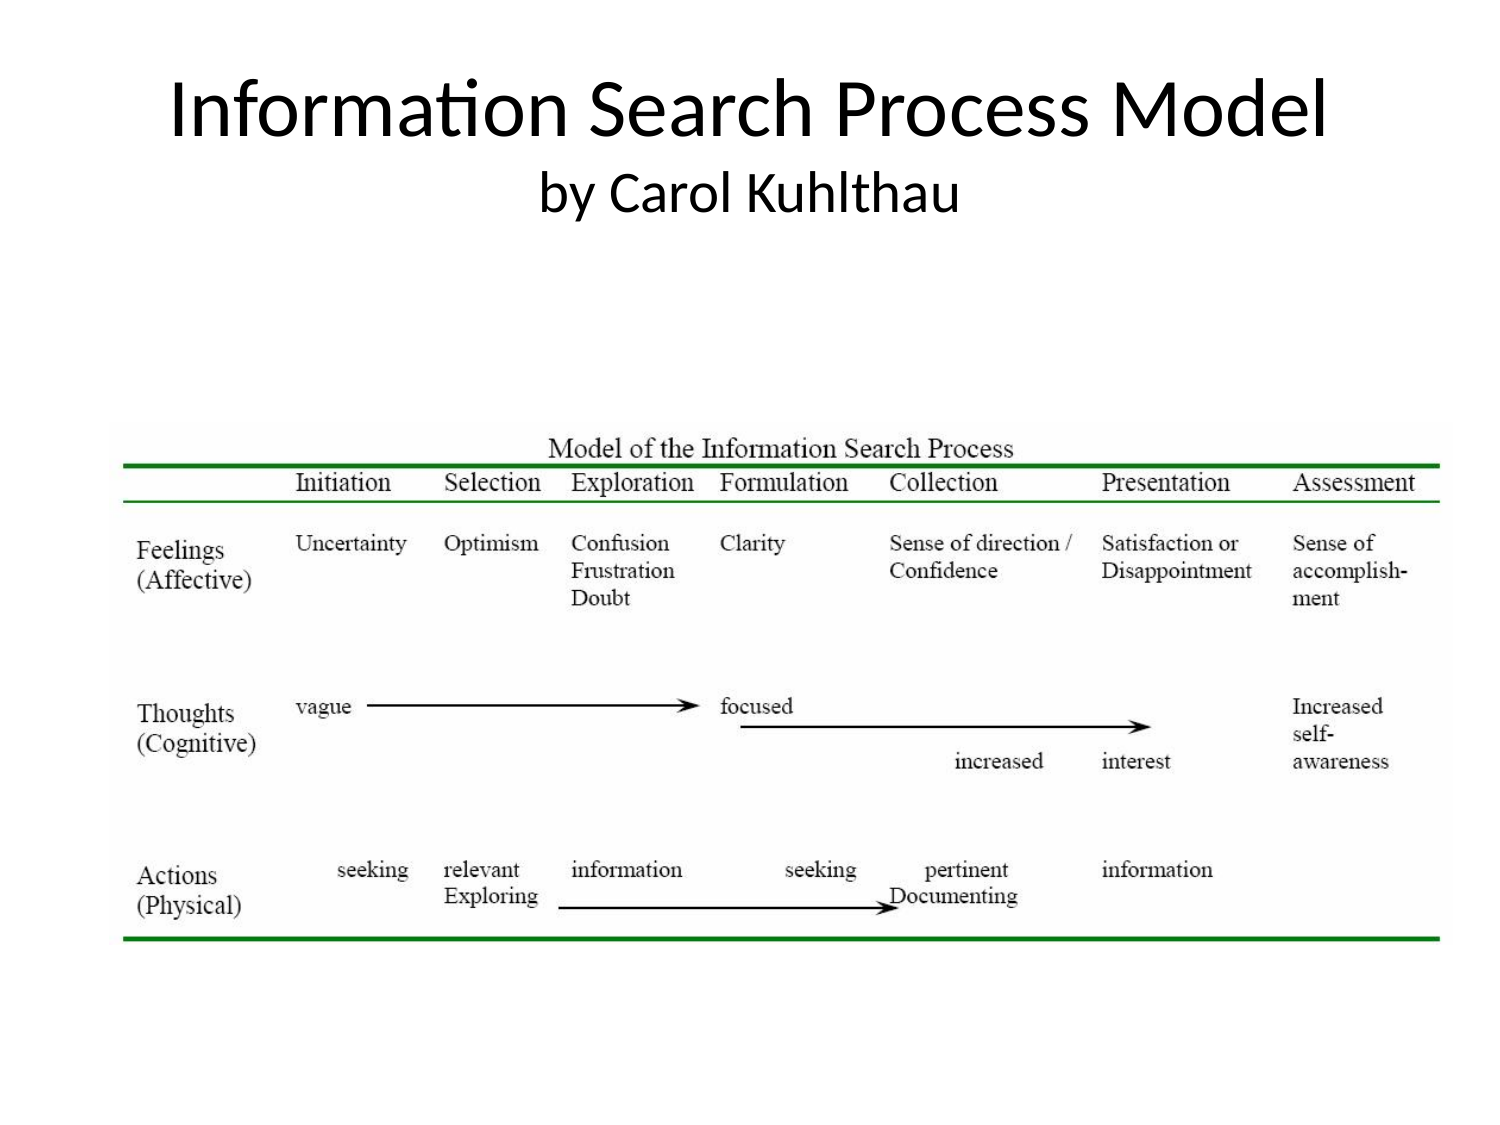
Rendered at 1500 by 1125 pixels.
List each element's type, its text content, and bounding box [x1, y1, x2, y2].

picture [108, 422, 1454, 946]
title Information Search Process Model by Carol Kuhlthau [75, 45, 1425, 233]
